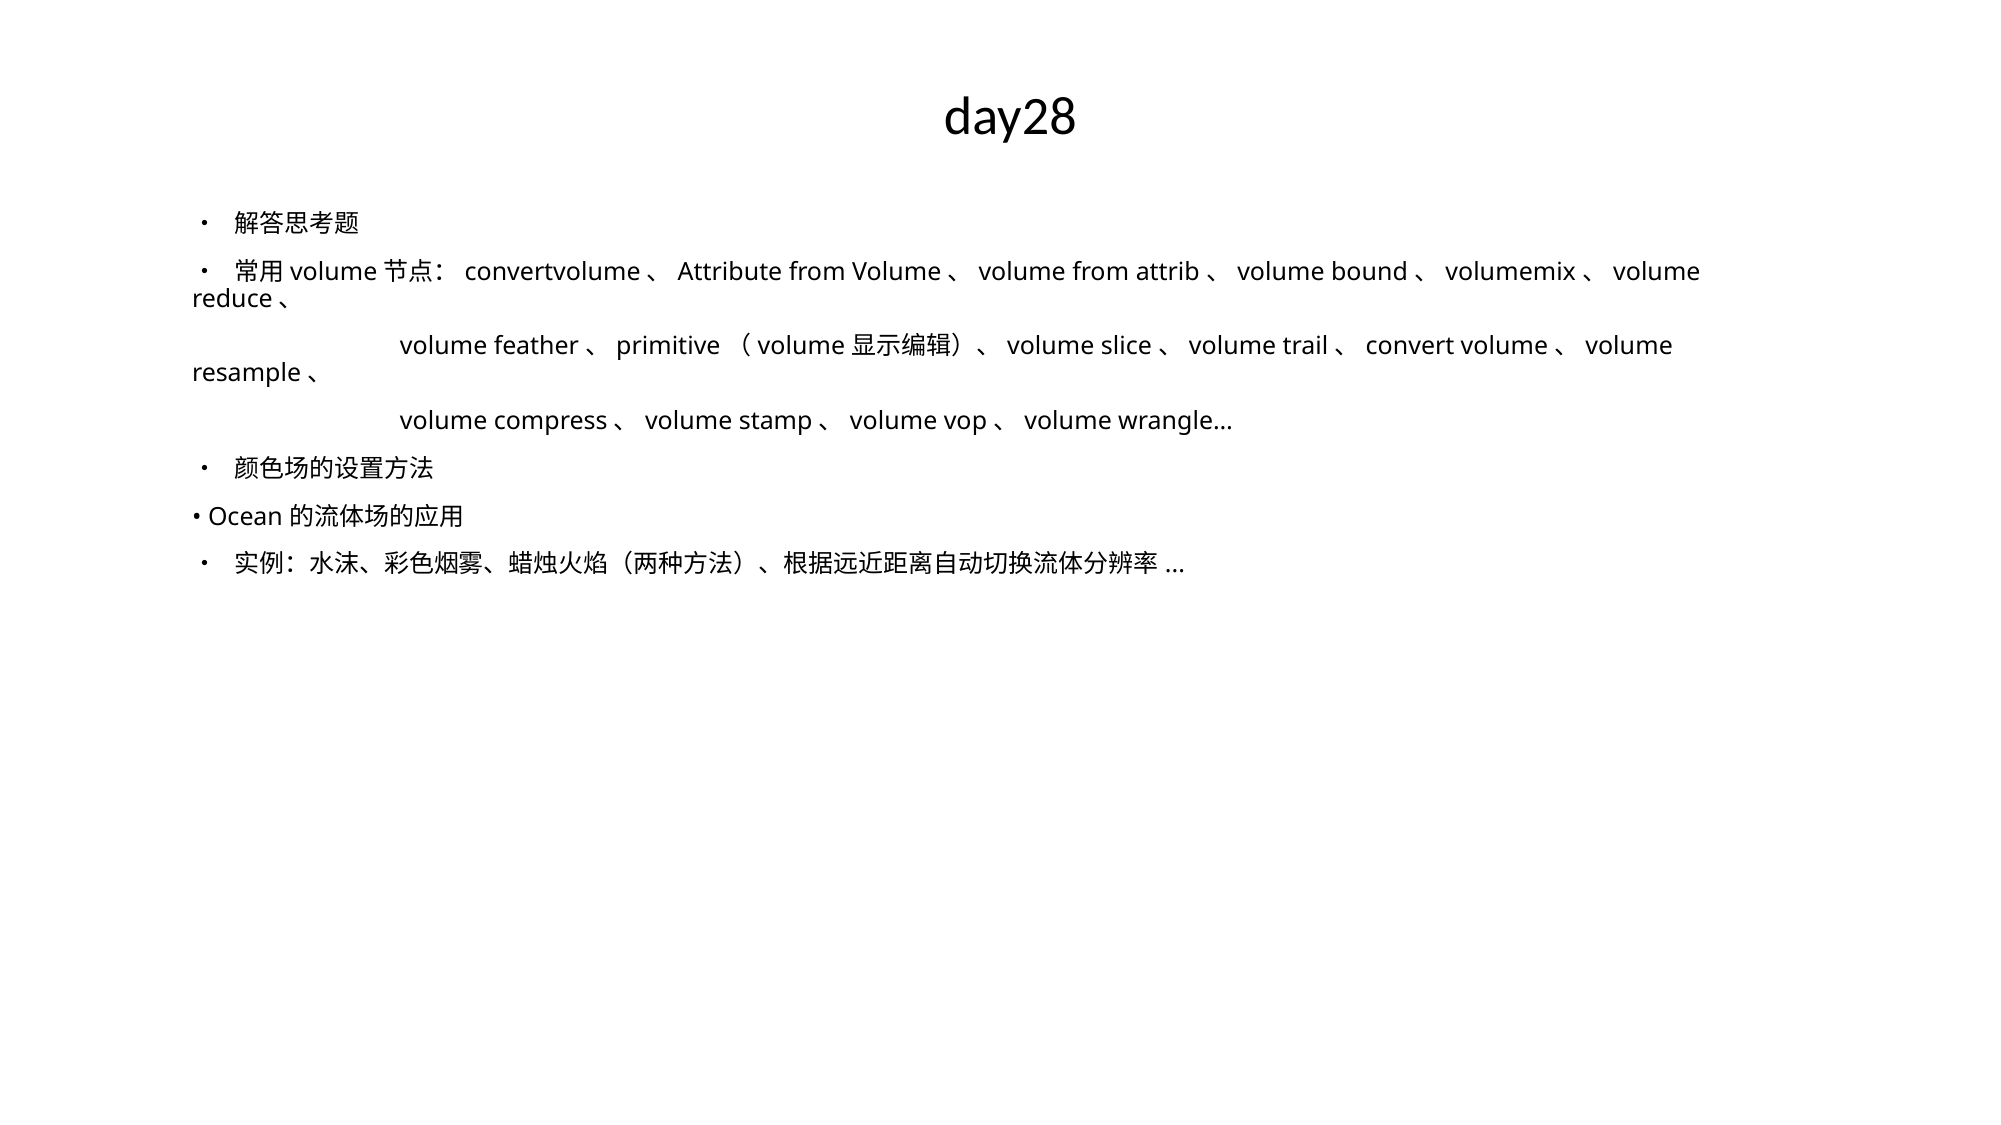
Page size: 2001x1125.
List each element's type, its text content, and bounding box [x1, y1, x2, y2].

title day28 [711, 41, 1309, 154]
subtitle • 解答思考题 • 常用volume节点：convertvolume、Attribute from Volume、volume from attrib、volume bound、volumemix、volume reduce、 volume feather、primitive（volume显示编辑）、volume slice、volume trail、convert volume、volume resample、 volume compress、volume stamp、volume vop、volume wrangle… • 颜色场的设置方法 • Ocean的流体场的应用 • 实例：水沫、彩色烟雾、蜡烛火焰（两种方法）、根据远近距离自动切换流体分辨率... [176, 203, 1815, 903]
